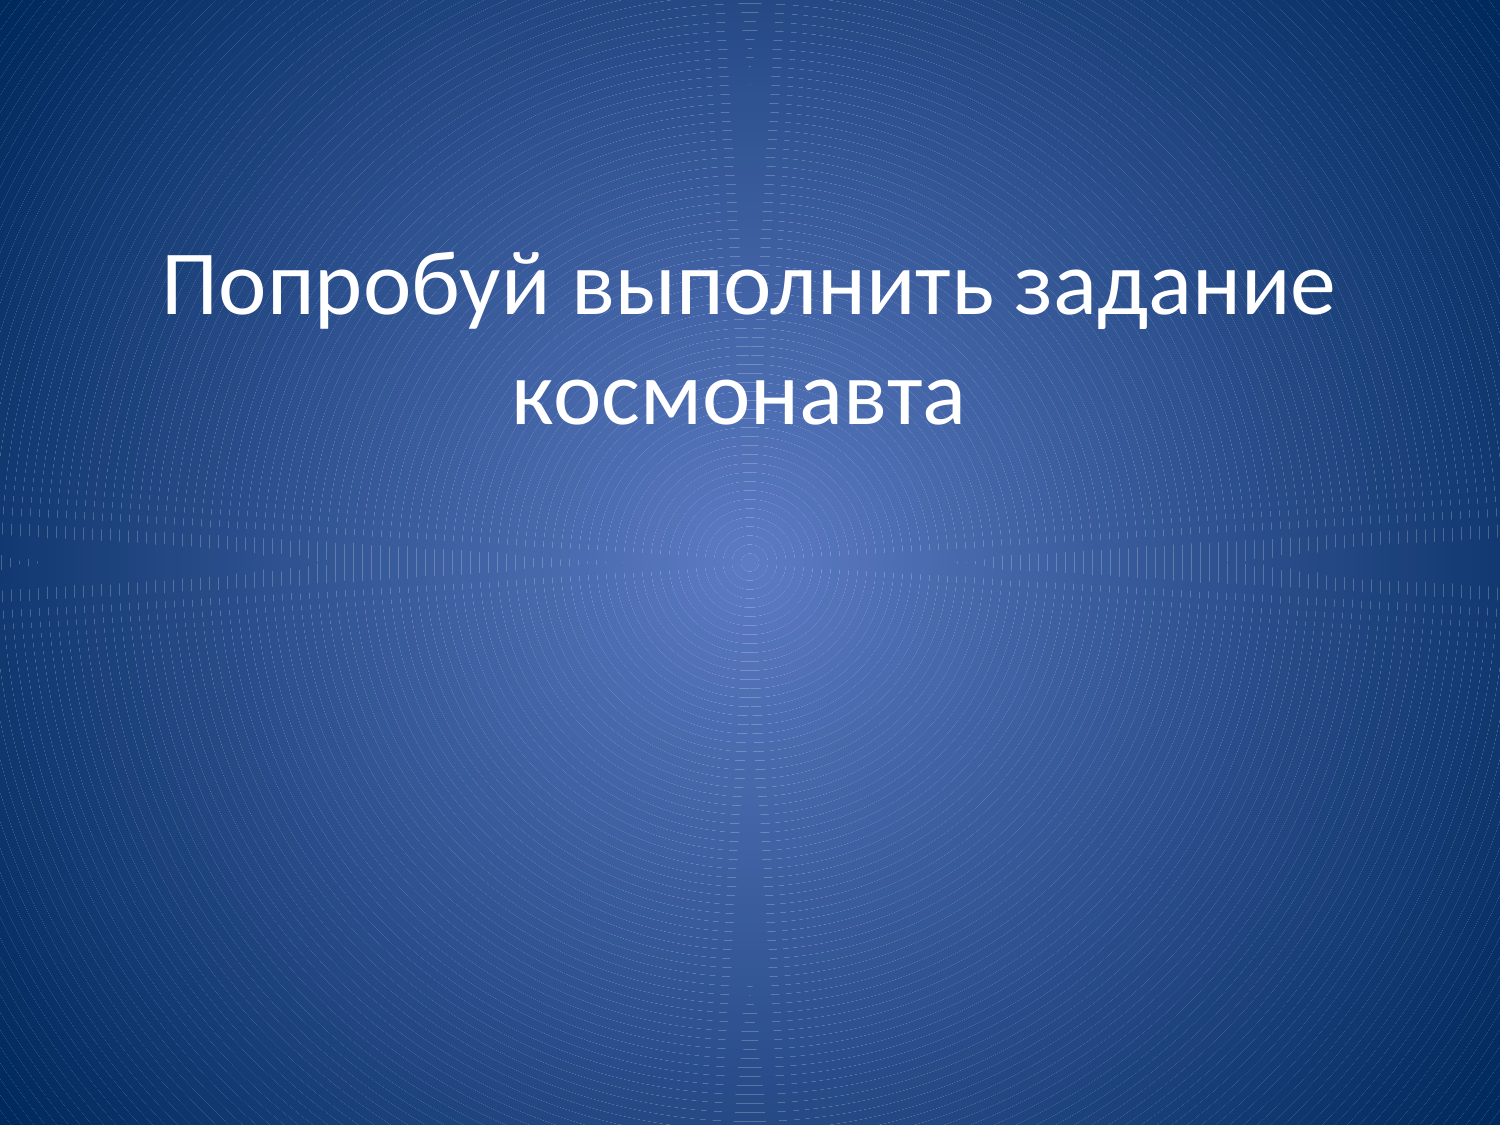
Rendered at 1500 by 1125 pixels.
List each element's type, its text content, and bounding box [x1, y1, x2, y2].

title Попробуй выполнить задание космонавта [75, 45, 1425, 622]
